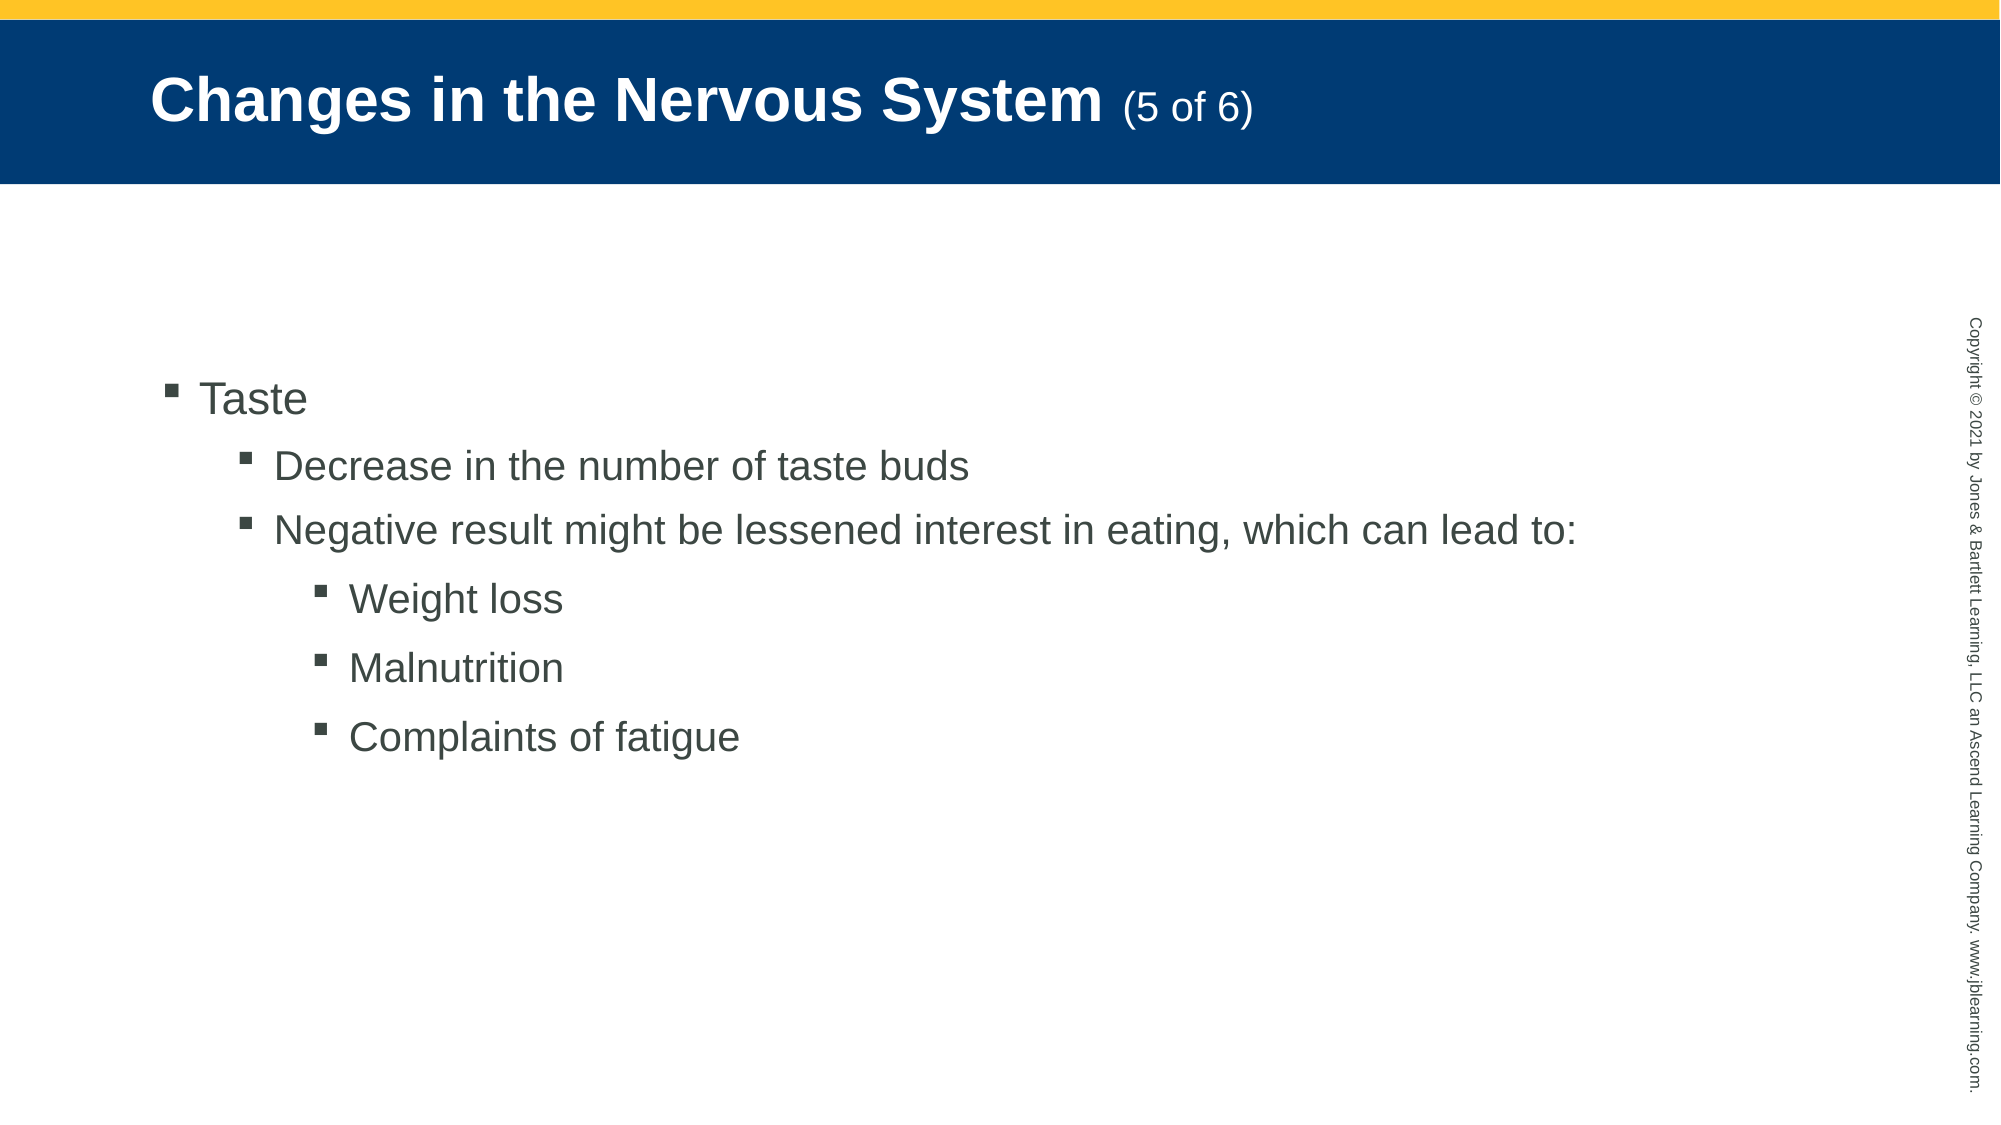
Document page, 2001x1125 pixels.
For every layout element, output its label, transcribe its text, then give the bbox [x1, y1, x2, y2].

list Taste Decrease in the number of taste buds Negative result might be lessened interest in eating, which can lead to: Weight loss Malnutrition Complaints of fatigue [146, 361, 1859, 1016]
title Changes in the Nervous System (5 of 6) [0, 19, 2000, 185]
